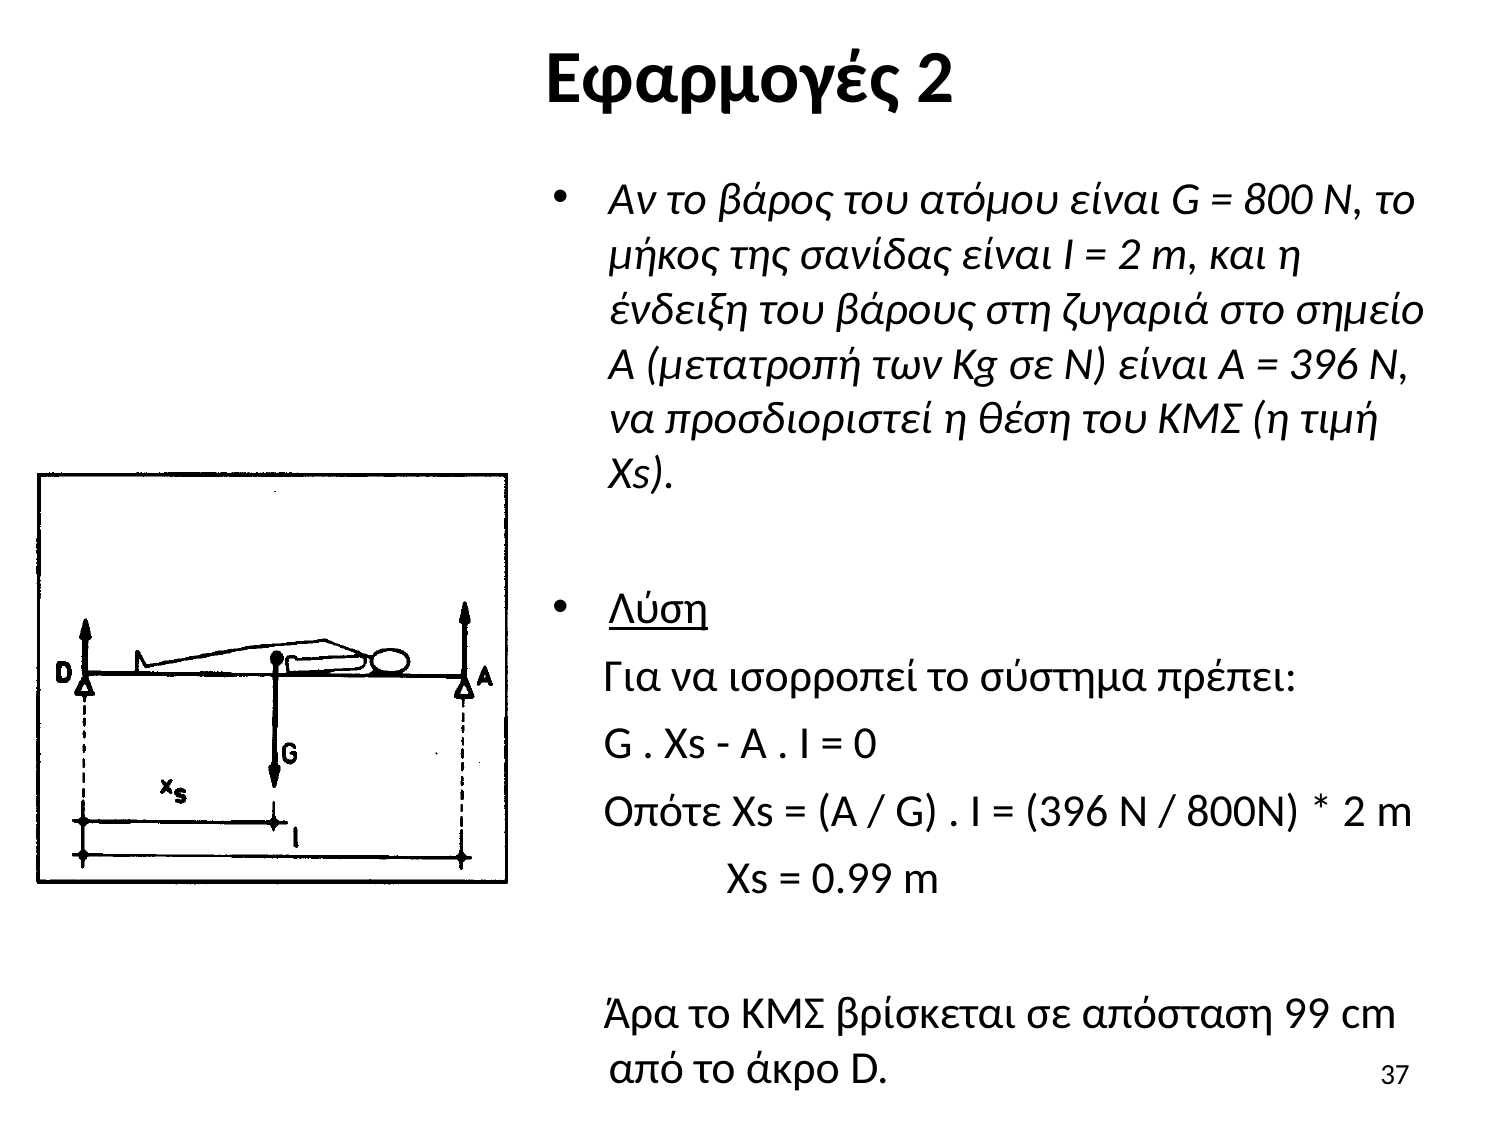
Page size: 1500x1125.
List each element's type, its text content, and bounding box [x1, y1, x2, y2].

text_box Αν το βάρος του ατόμου είναι G = 800 N, το μήκος της σανίδας είναι Ι = 2 m, και η ένδειξη του βάρους στη ζυγαριά στο σημείο Α (μετατροπή των Kg σε N) είναι Α = 396 Ν, να προσδιοριστεί η θέση του ΚΜΣ (η τιμή Χs). Λύση Για να ισορροπεί το σύστημα πρέπει: G . Xs - A . I = 0 Οπότε Xs = (A / G) . I = (396 Ν / 800Ν) * 2 m Xs = 0.99 m Άρα το ΚΜΣ βρίσκεται σε απόσταση 99 cm από το άκρο D. [537, 160, 1459, 1059]
slide_number 37 [1074, 1059, 1425, 1103]
title Εφαρμογές 2 [75, 30, 1425, 114]
picture [29, 467, 514, 889]
